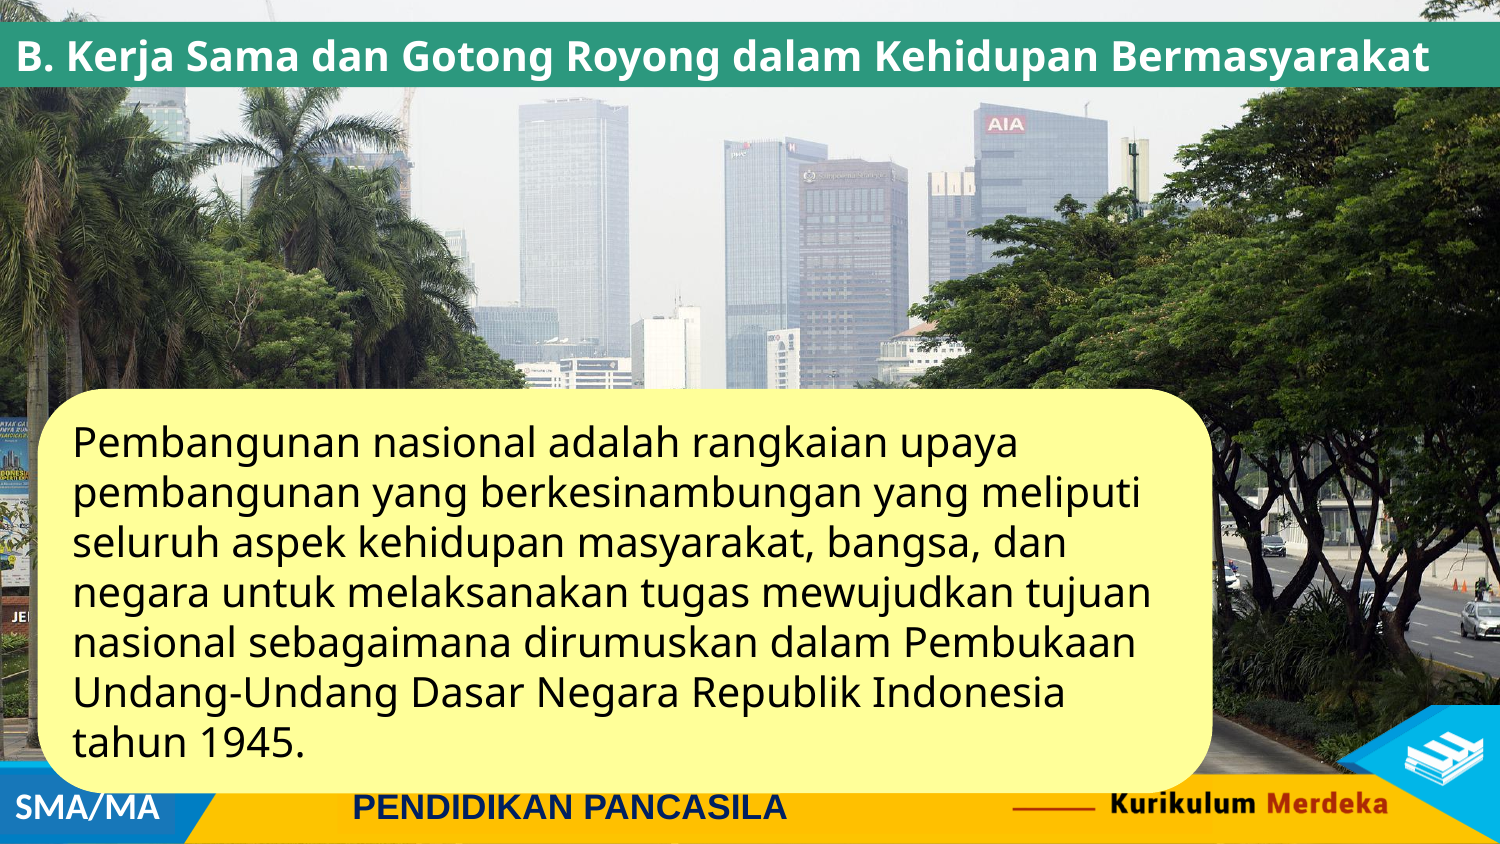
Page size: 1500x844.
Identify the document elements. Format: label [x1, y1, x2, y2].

text_box [0, 705, 1500, 844]
picture [0, 0, 1500, 705]
